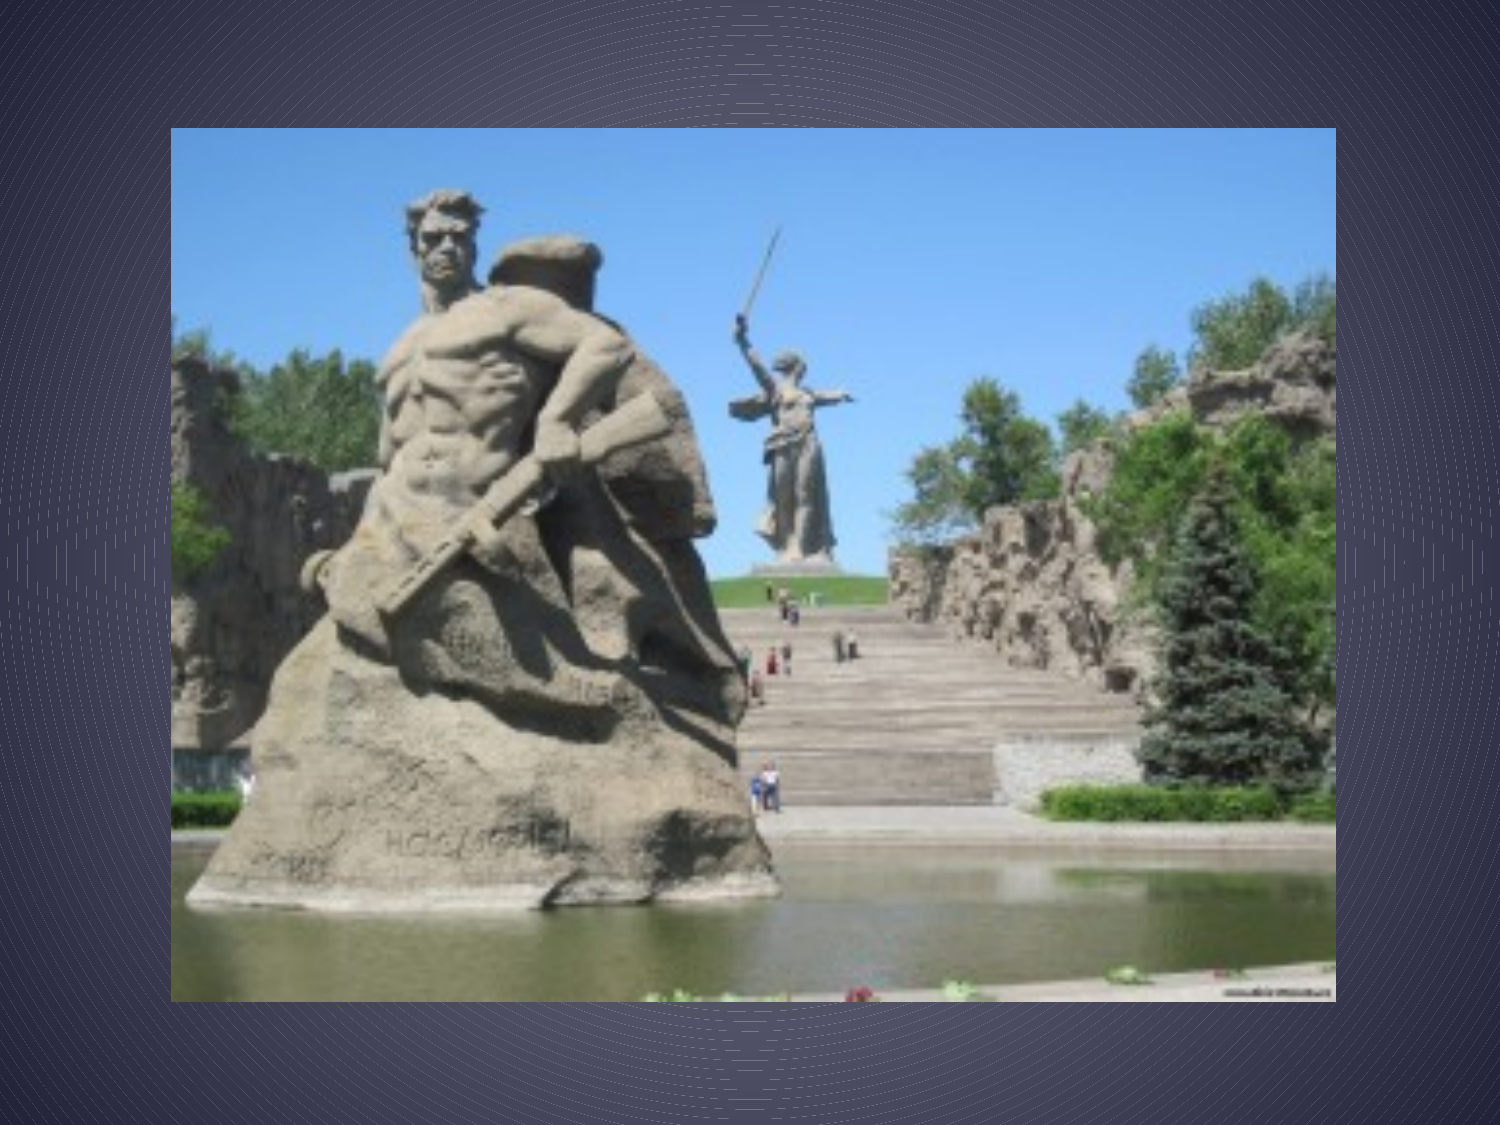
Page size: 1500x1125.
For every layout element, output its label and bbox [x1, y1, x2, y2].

picture [171, 128, 1337, 1003]
